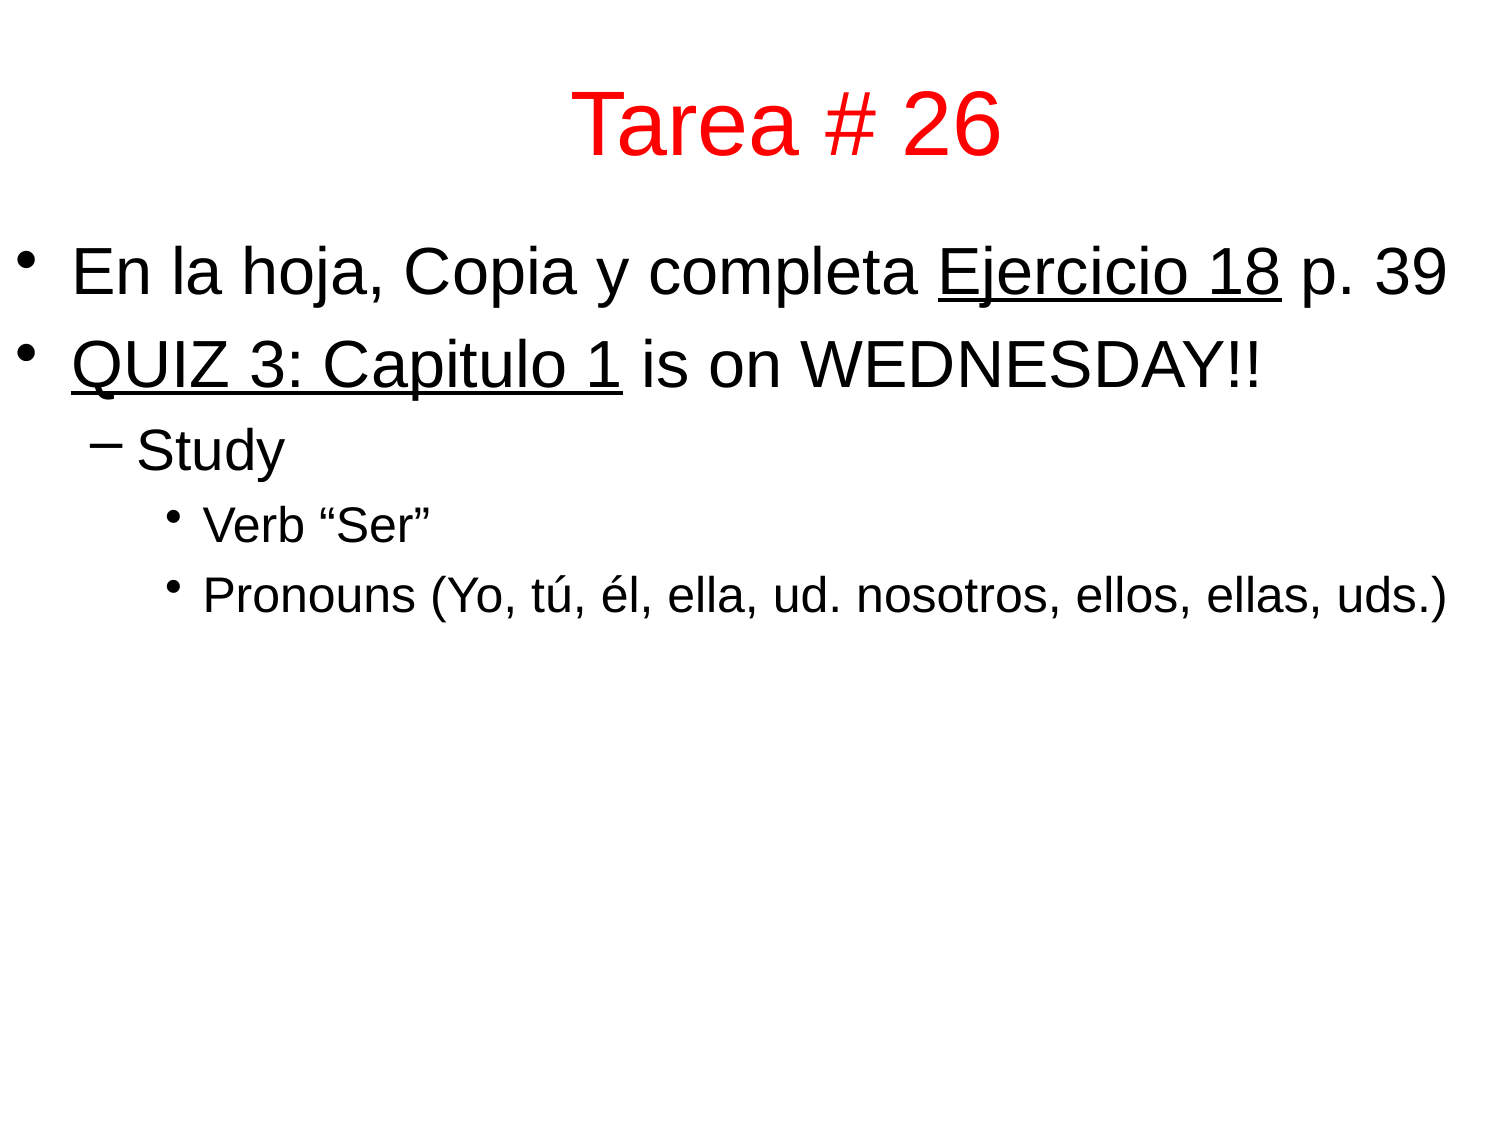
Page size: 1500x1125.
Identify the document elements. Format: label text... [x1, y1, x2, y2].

list En la hoja, Copia y completa Ejercicio 18 p. 39 QUIZ 3: Capitulo 1 is on WEDNESDAY!! Study Verb “Ser” Pronouns (Yo, tú, él, ella, ud. nosotros, ellos, ellas, uds.) [0, 220, 1500, 963]
text_box Tarea # 26 [112, 24, 1463, 213]
